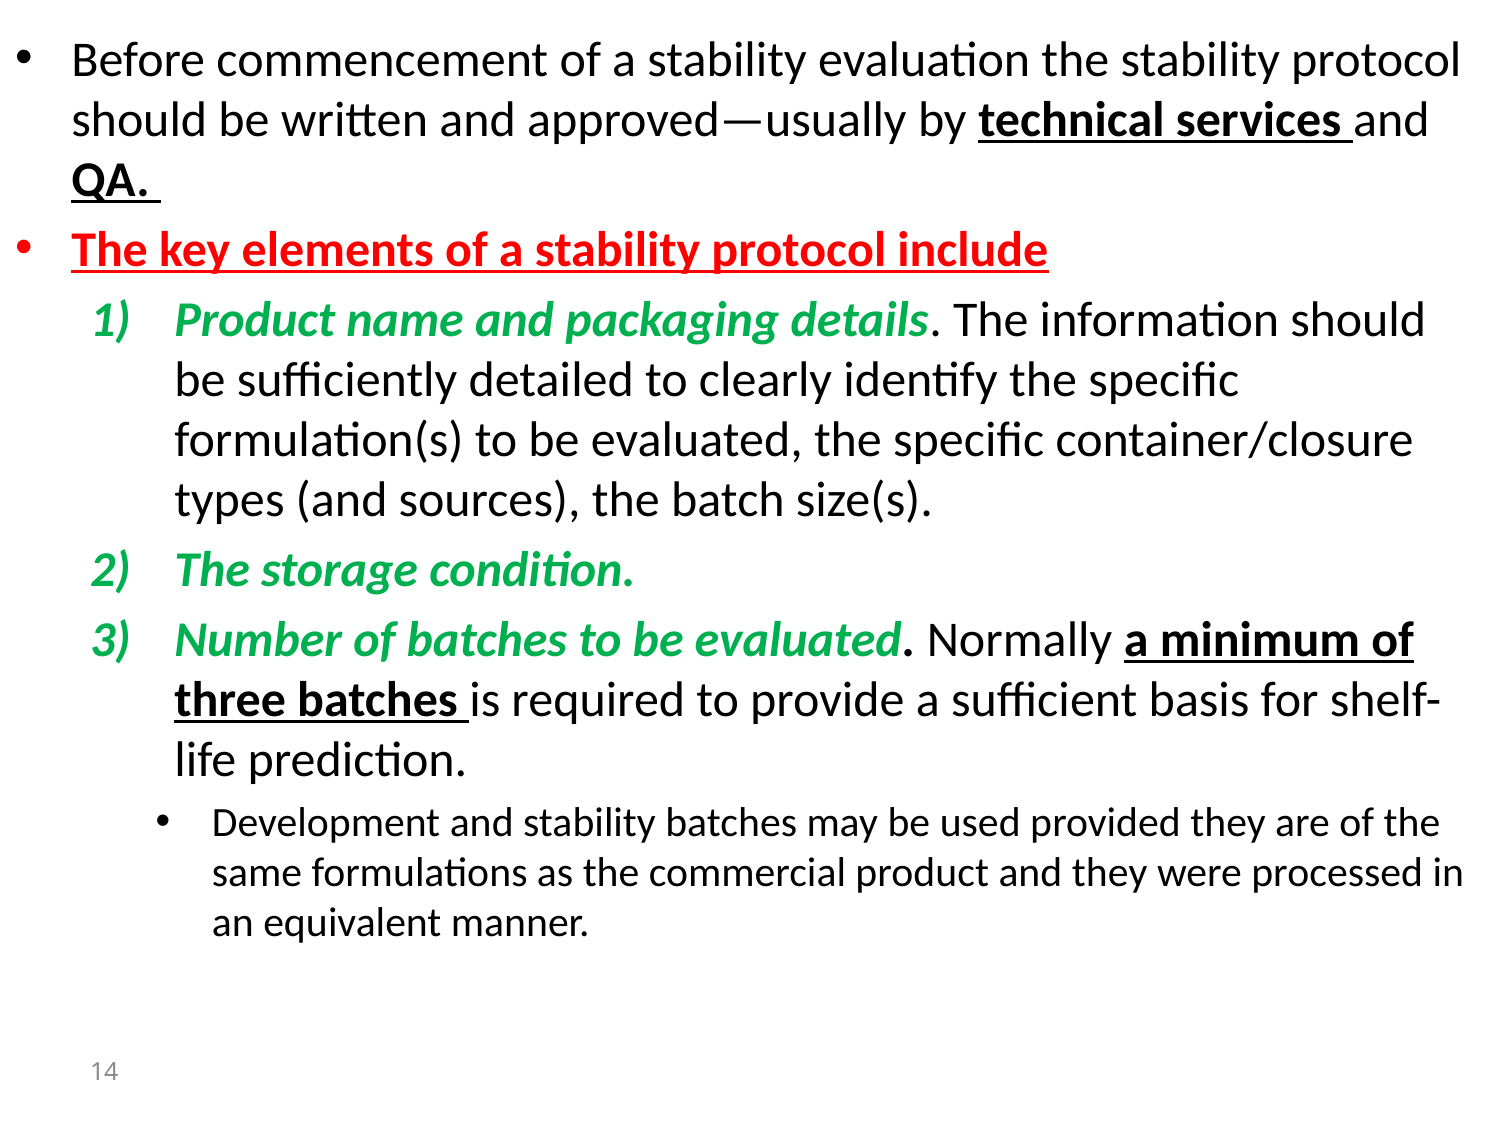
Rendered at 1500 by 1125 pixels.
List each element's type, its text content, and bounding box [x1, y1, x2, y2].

slide_number 14 [75, 1042, 425, 1103]
list Before commencement of a stability evaluation the stability protocol should be written and approved—usually by technical services and QA. The key elements of a stability protocol include Product name and packaging details. The information should be sufficiently detailed to clearly identify the specific formulation(s) to be evaluated, the specific container/closure types (and sources), the batch size(s). The storage condition. Number of batches to be evaluated. Normally a minimum of three batches is required to provide a sufficient basis for shelf-life prediction. Development and stability batches may be used provided they are of the same formulations as the commercial product and they were processed in an equivalent manner. [0, 19, 1483, 1071]
